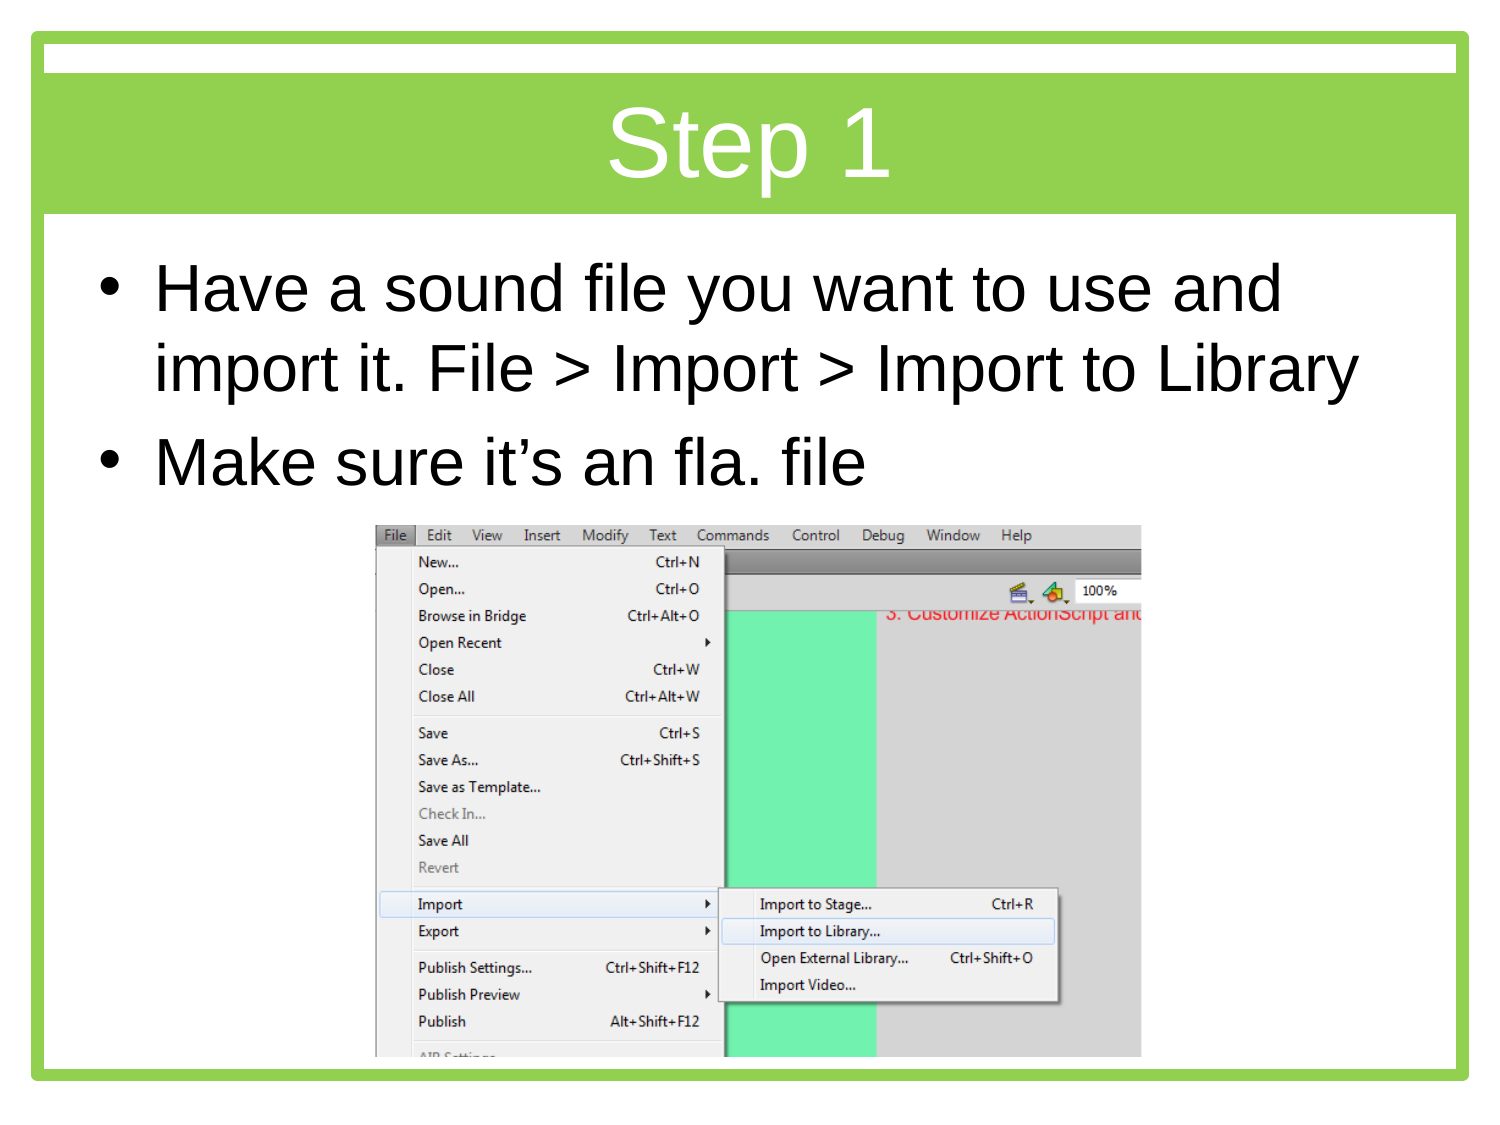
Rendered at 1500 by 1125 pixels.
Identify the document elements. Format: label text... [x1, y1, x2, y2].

title Step 1 [75, 62, 1425, 213]
list Have a sound file you want to use and import it. File > Import > Import to Library Make sure it’s an fla. file [83, 237, 1434, 980]
picture [374, 524, 1142, 1057]
